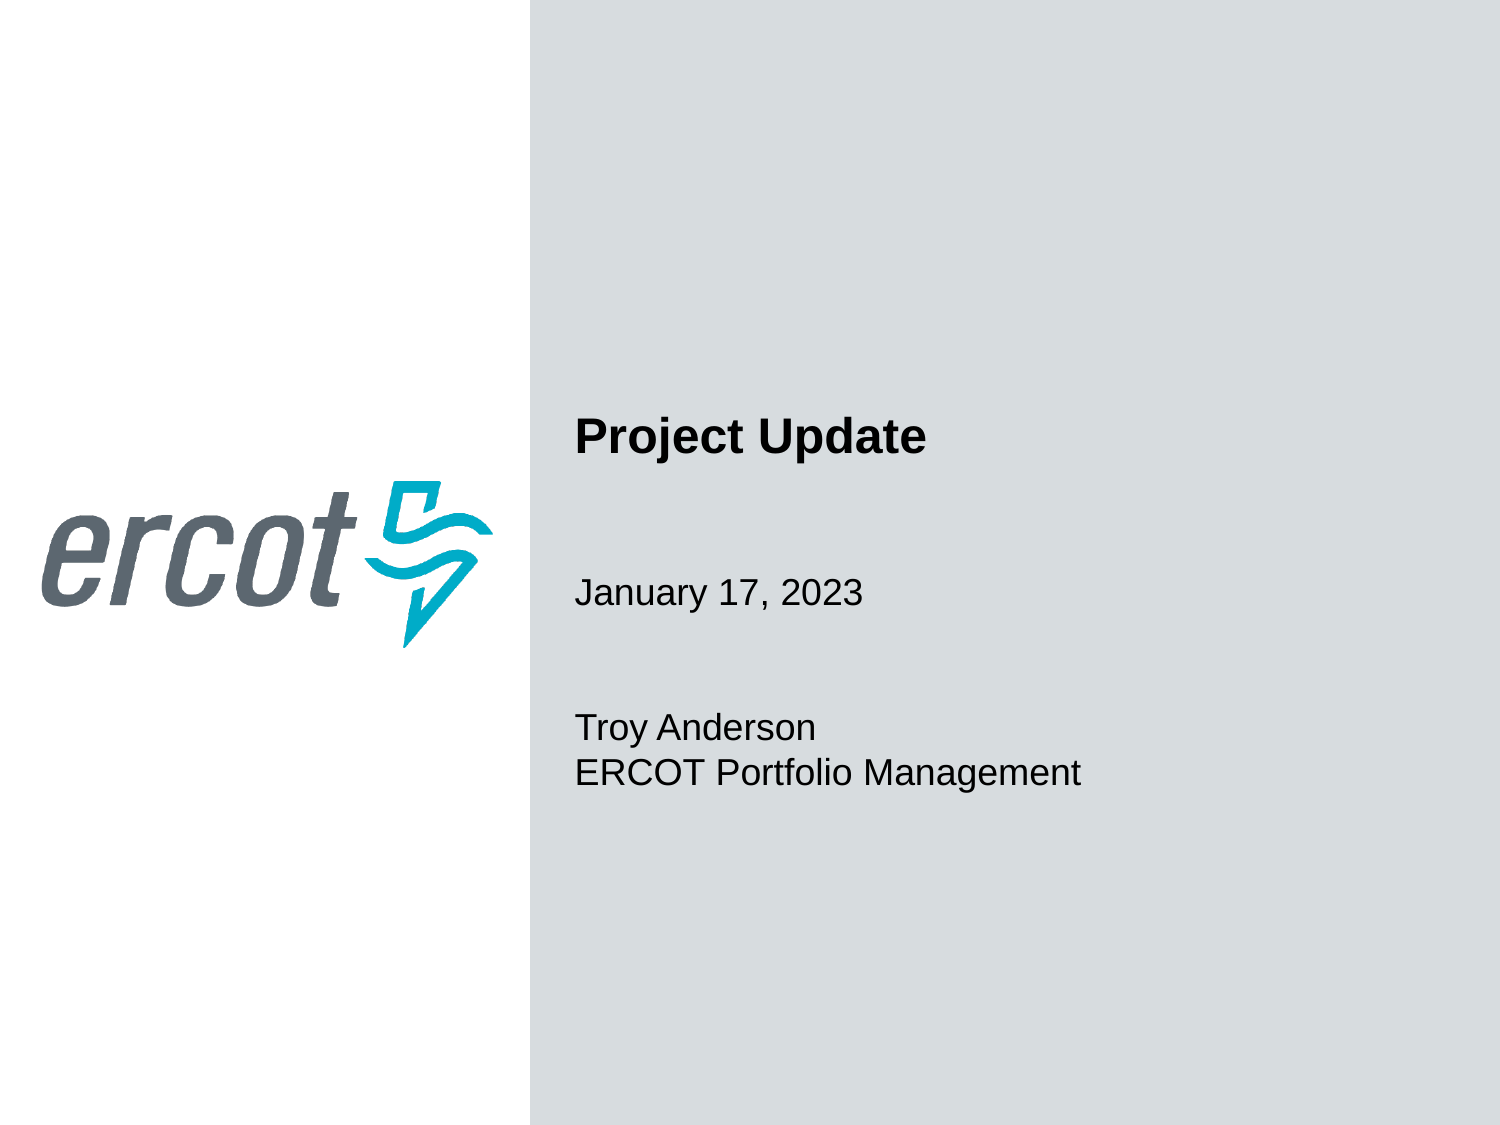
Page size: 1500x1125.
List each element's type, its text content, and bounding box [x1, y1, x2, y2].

picture [32, 471, 501, 654]
text_box Project Update January 17, 2023 Troy Anderson ERCOT Portfolio Management [559, 395, 1486, 801]
